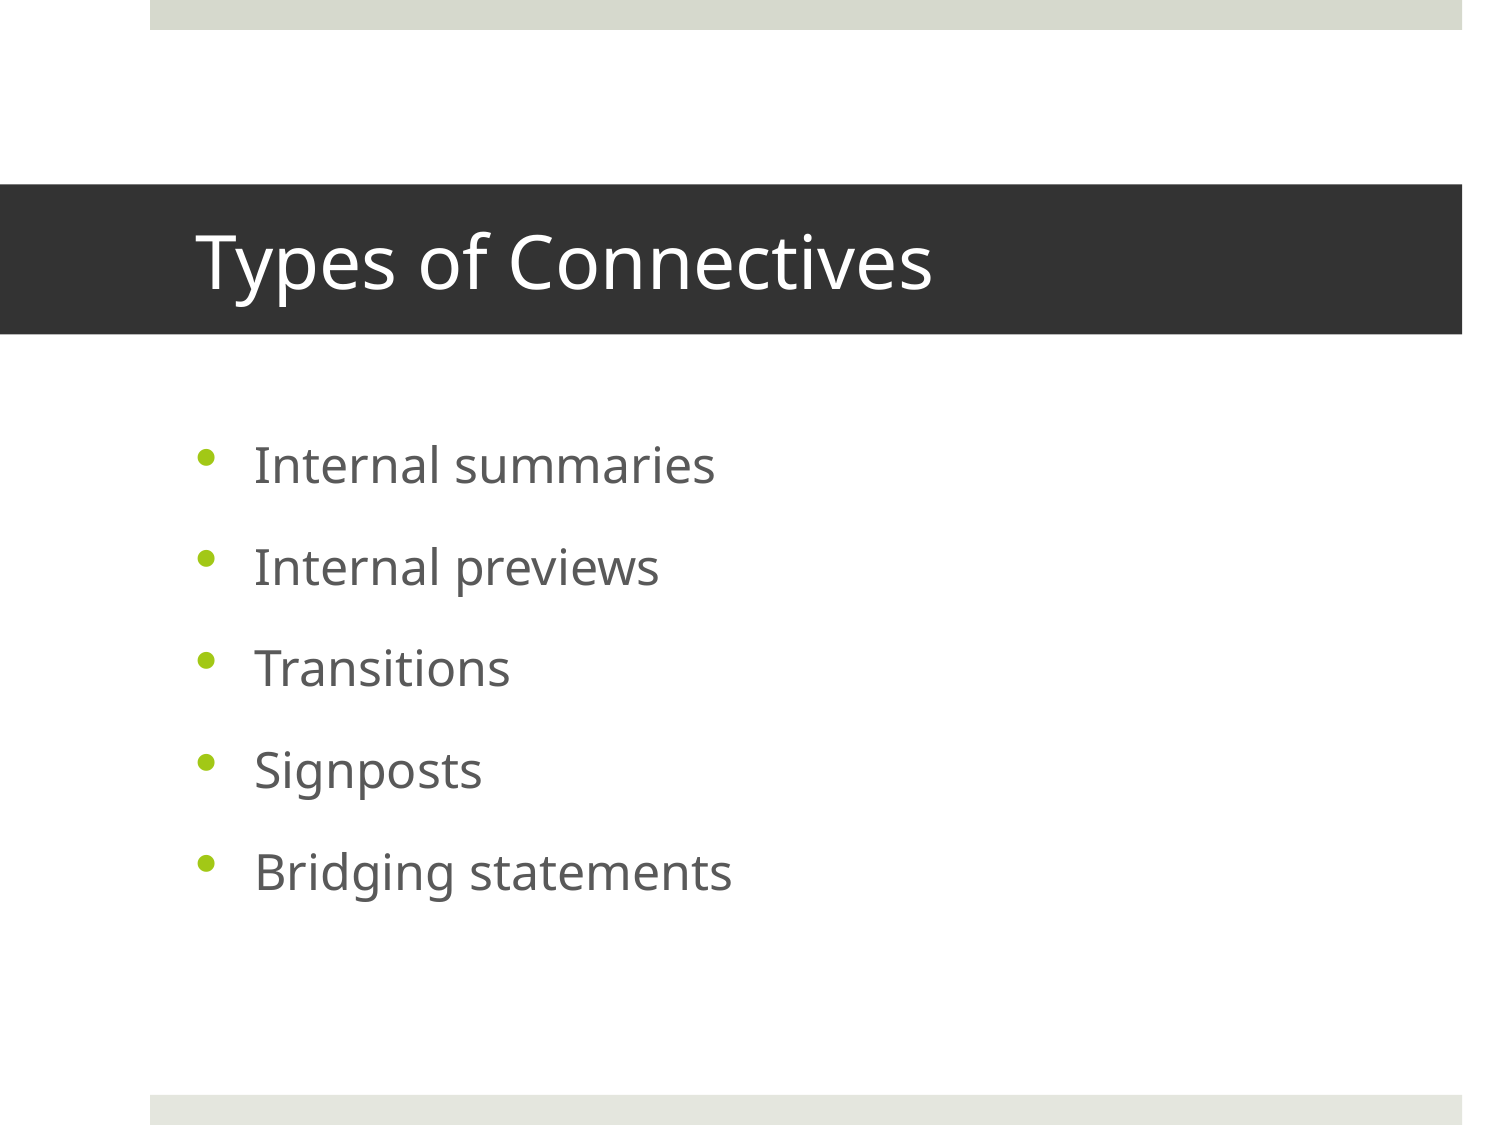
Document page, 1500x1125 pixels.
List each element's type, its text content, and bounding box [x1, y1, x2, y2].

title Types of Connectives [0, 184, 1463, 335]
list Internal summaries Internal previews Transitions Signposts Bridging statements [182, 425, 1432, 1028]
